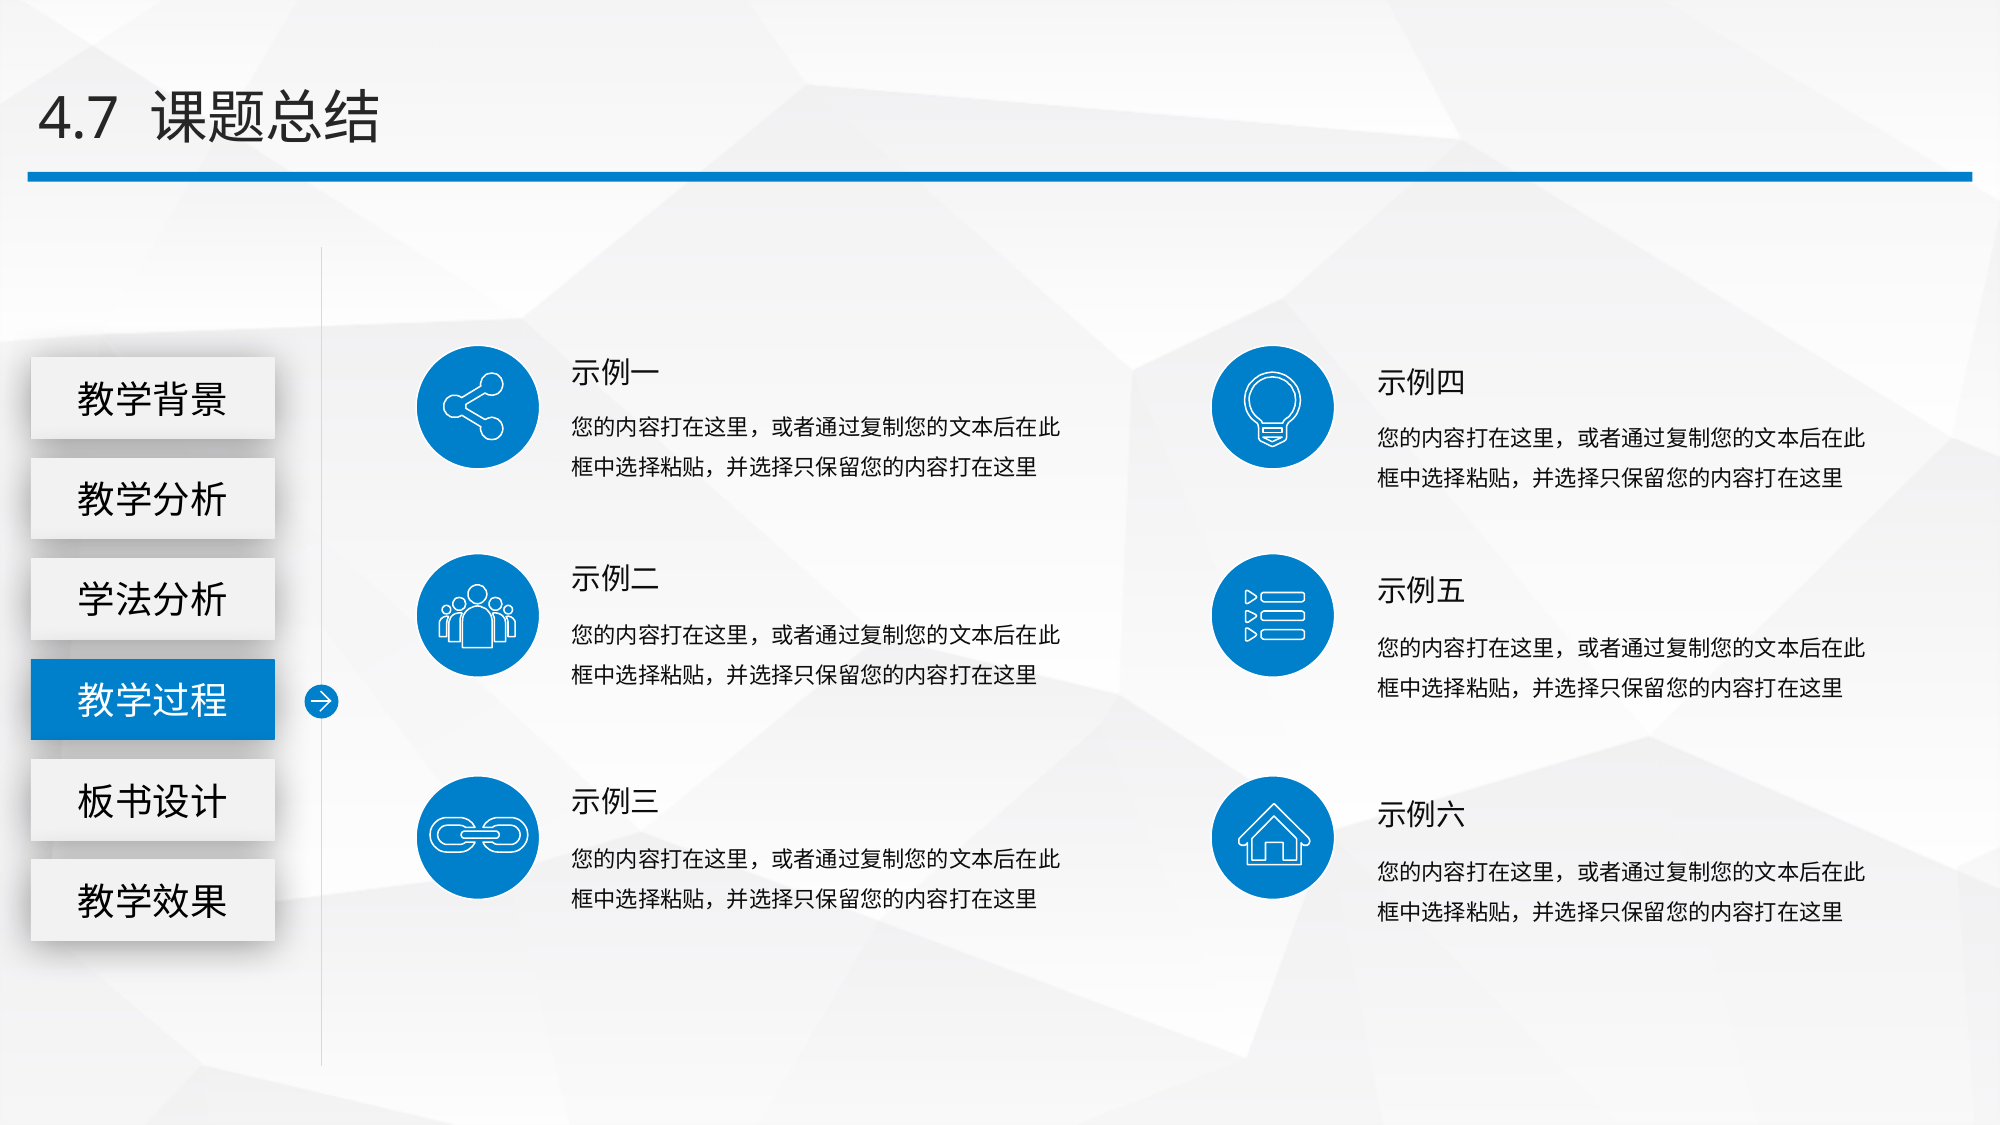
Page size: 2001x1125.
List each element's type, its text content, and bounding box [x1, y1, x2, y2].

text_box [416, 553, 540, 678]
picture [0, 0, 2000, 1125]
text_box 教学效果 [30, 859, 275, 941]
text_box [556, 346, 1098, 485]
text_box 4.7 课题总结 [23, 73, 794, 158]
text_box [26, 171, 1973, 183]
text_box 板书设计 [30, 759, 275, 841]
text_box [556, 775, 1098, 917]
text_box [304, 684, 339, 719]
text_box 教学背景 [30, 357, 275, 439]
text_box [1210, 345, 1335, 469]
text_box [416, 345, 540, 469]
text_box 教学分析 [30, 458, 275, 539]
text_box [1362, 356, 1904, 495]
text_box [416, 775, 540, 900]
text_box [1362, 564, 1904, 706]
text_box 教学过程 [30, 659, 275, 740]
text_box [556, 552, 1098, 693]
text_box 学法分析 [30, 558, 275, 640]
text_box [1362, 788, 1904, 930]
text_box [1210, 775, 1335, 900]
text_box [1210, 553, 1335, 678]
